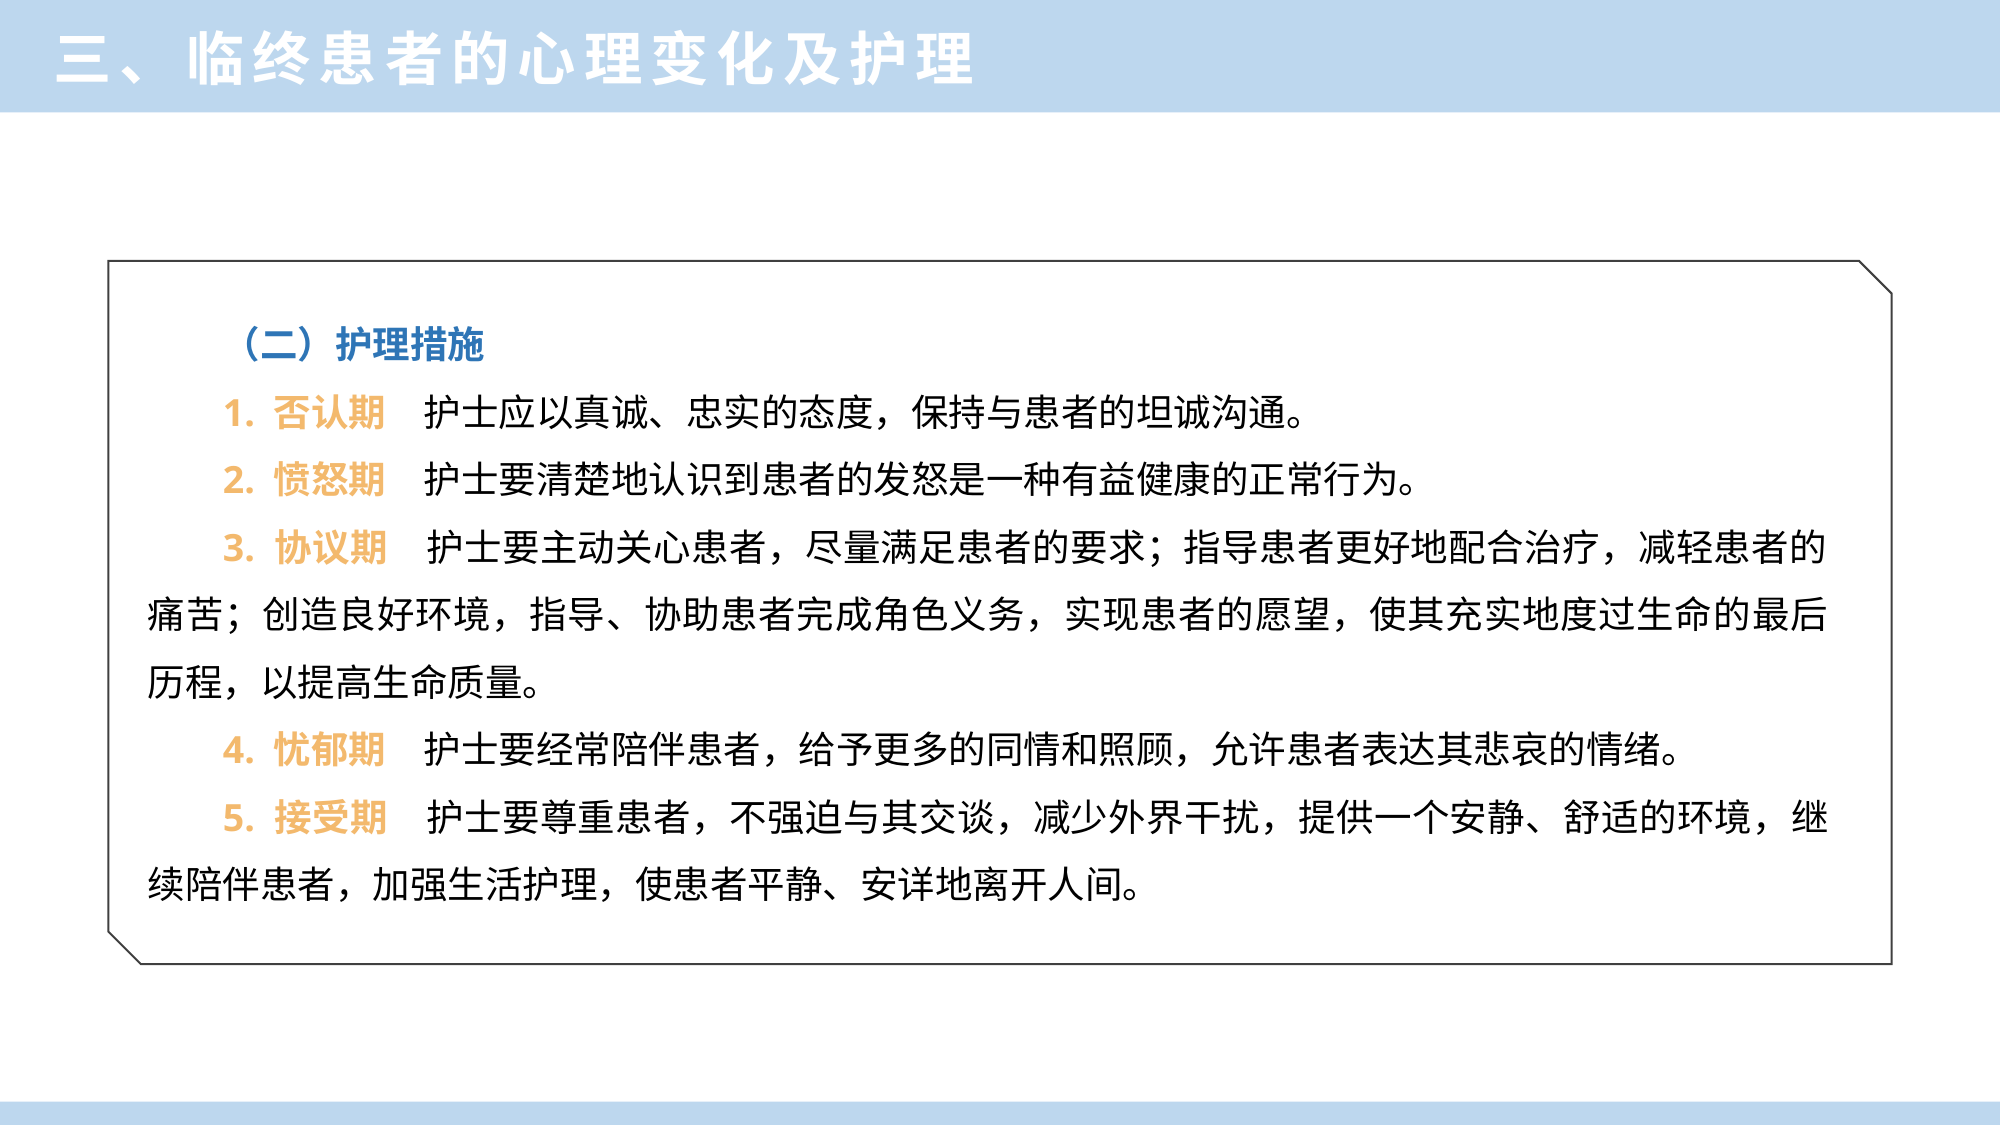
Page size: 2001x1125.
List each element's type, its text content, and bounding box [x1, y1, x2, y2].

text_box 三、临终患者的心理变化及护理 [41, 16, 987, 98]
text_box [107, 259, 1893, 966]
text_box （二）护理措施 1. 否认期 护士应以真诚、忠实的态度，保持与患者的坦诚沟通。 2. 愤怒期 护士要清楚地认识到患者的发怒是一种有益健康的正常行为。 3. 协议期 护士要主动关心患者，尽量满足患者的要求；指导患者更好地配合治疗，减轻患者的痛苦；创造良好环境，指导、协助患者完成角色义务，实现患者的愿望，使其充实地度过生命的最后历程，以提高生命质量。 4. 忧郁期 护士要经常陪伴患者，给予更多的同情和照顾，允许患者表达其悲哀的情绪。 5. 接受期 护士要尊重患者，不强迫与其交谈，减少外界干扰，提供一个安静、舒适的环境，继续陪伴患者，加强生活护理，使患者平静、安详地离开人间。 [133, 291, 1844, 914]
